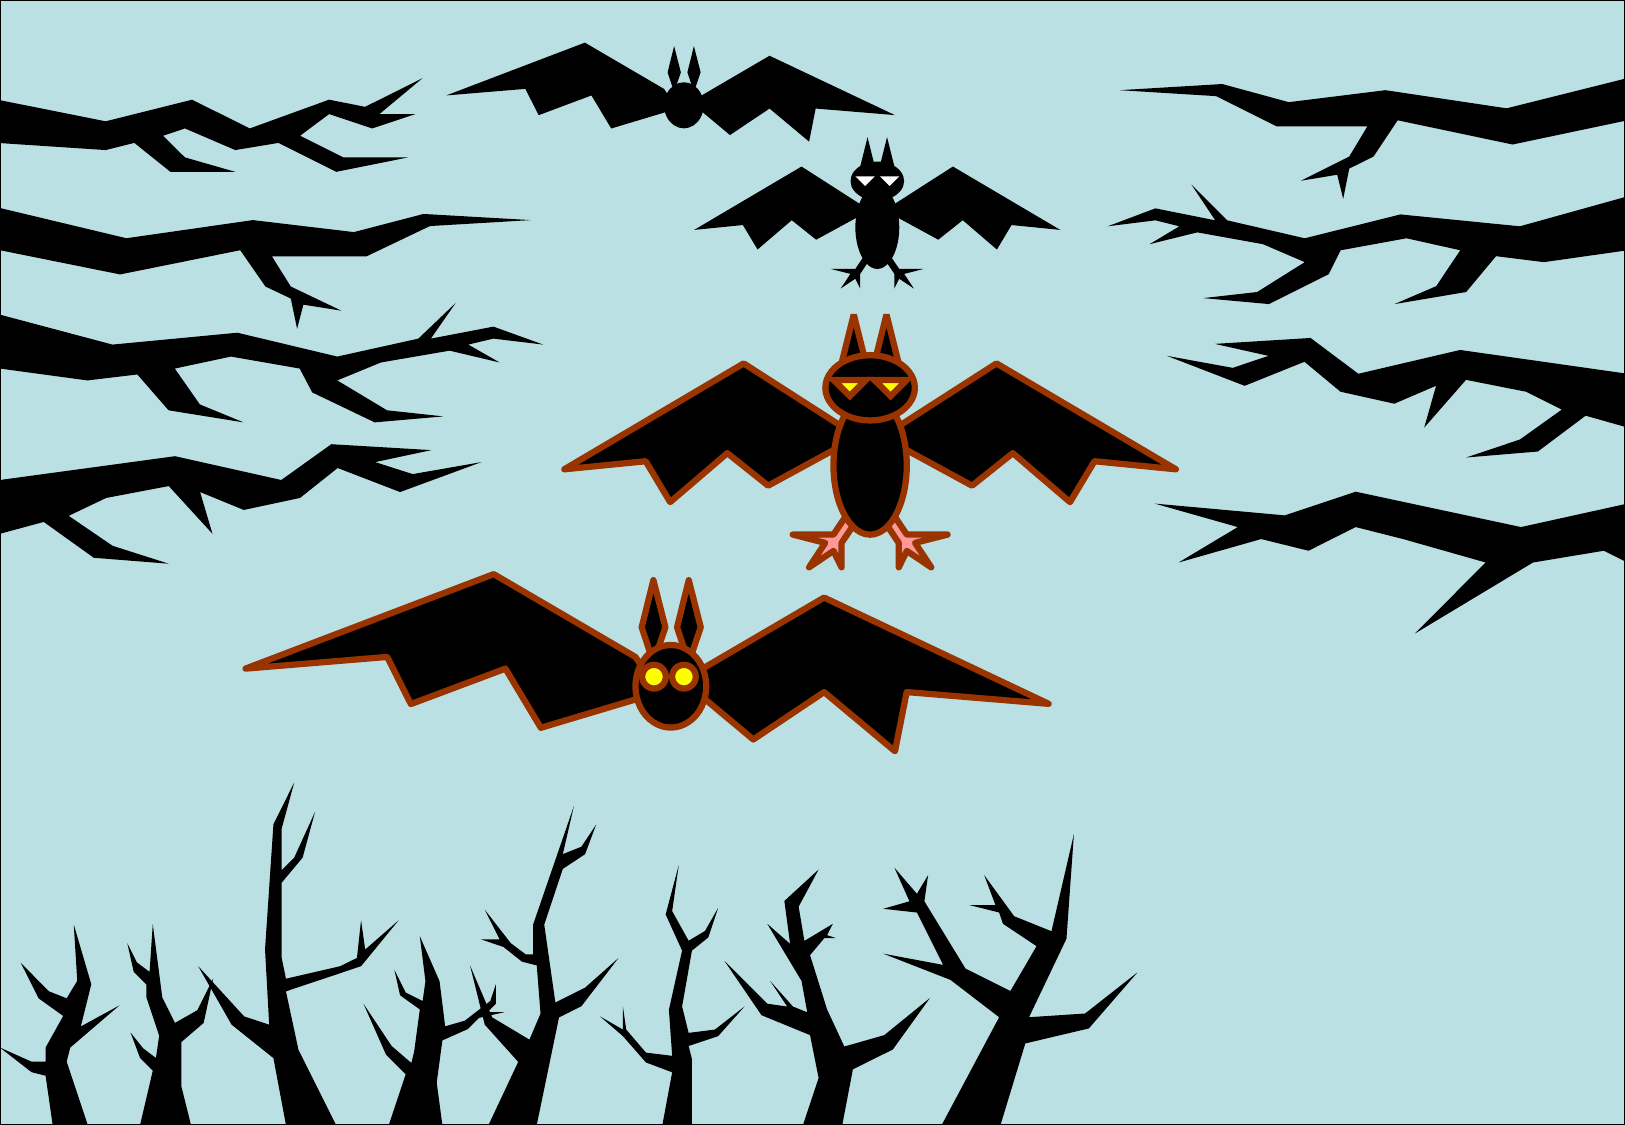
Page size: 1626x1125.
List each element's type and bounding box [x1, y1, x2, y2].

text_box [446, 42, 896, 142]
text_box [600, 865, 745, 1125]
text_box [470, 805, 619, 1125]
text_box [1107, 184, 1625, 305]
text_box [693, 136, 1061, 289]
text_box [127, 924, 214, 1125]
text_box [198, 966, 211, 986]
text_box [0, 924, 120, 1125]
text_box [211, 782, 399, 1125]
text_box [0, 302, 544, 423]
text_box [1119, 78, 1625, 199]
text_box [883, 834, 1138, 1125]
text_box [724, 869, 930, 1125]
text_box [564, 314, 1177, 568]
text_box [245, 573, 1049, 752]
text_box [0, 444, 482, 564]
text_box [1181, 337, 1625, 458]
text_box [487, 984, 496, 1010]
text_box [363, 936, 482, 1125]
text_box [0, 78, 423, 172]
text_box [0, 208, 531, 329]
text_box [1181, 491, 1625, 634]
